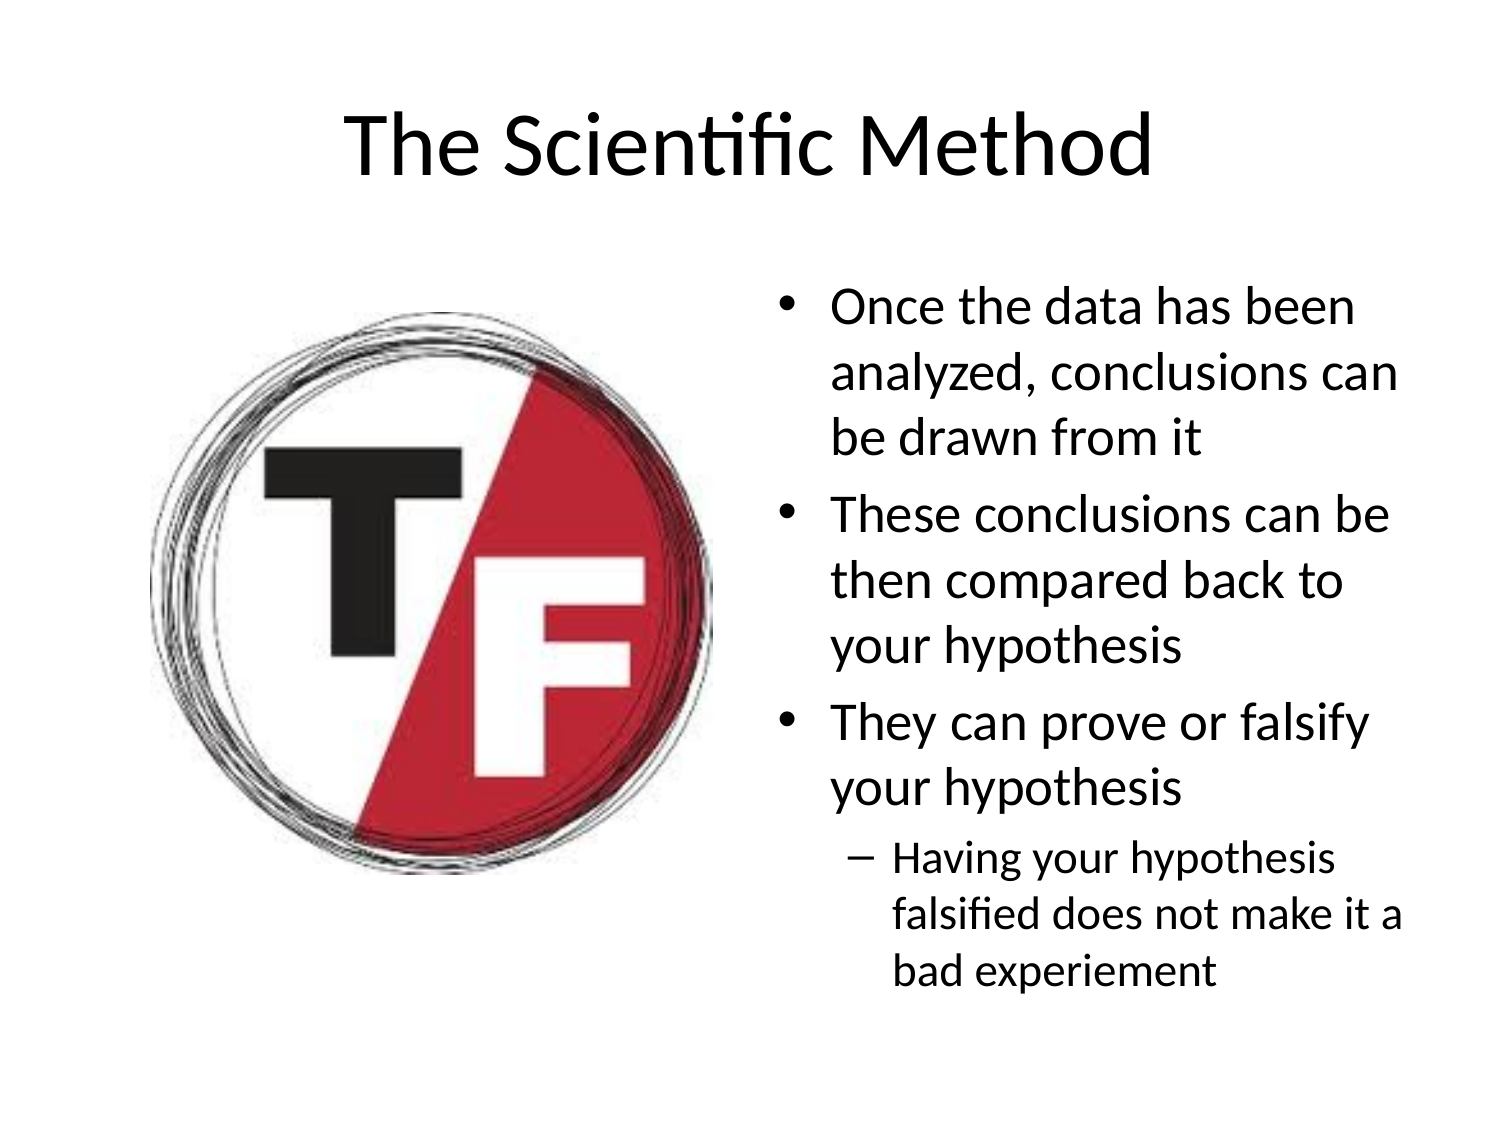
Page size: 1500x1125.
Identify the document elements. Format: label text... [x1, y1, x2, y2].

title The Scientific Method [75, 45, 1425, 233]
picture [149, 312, 713, 876]
list Once the data has been analyzed, conclusions can be drawn from it These conclusions can be then compared back to your hypothesis They can prove or falsify your hypothesis Having your hypothesis falsified does not make it a bad experiement [762, 262, 1425, 1005]
